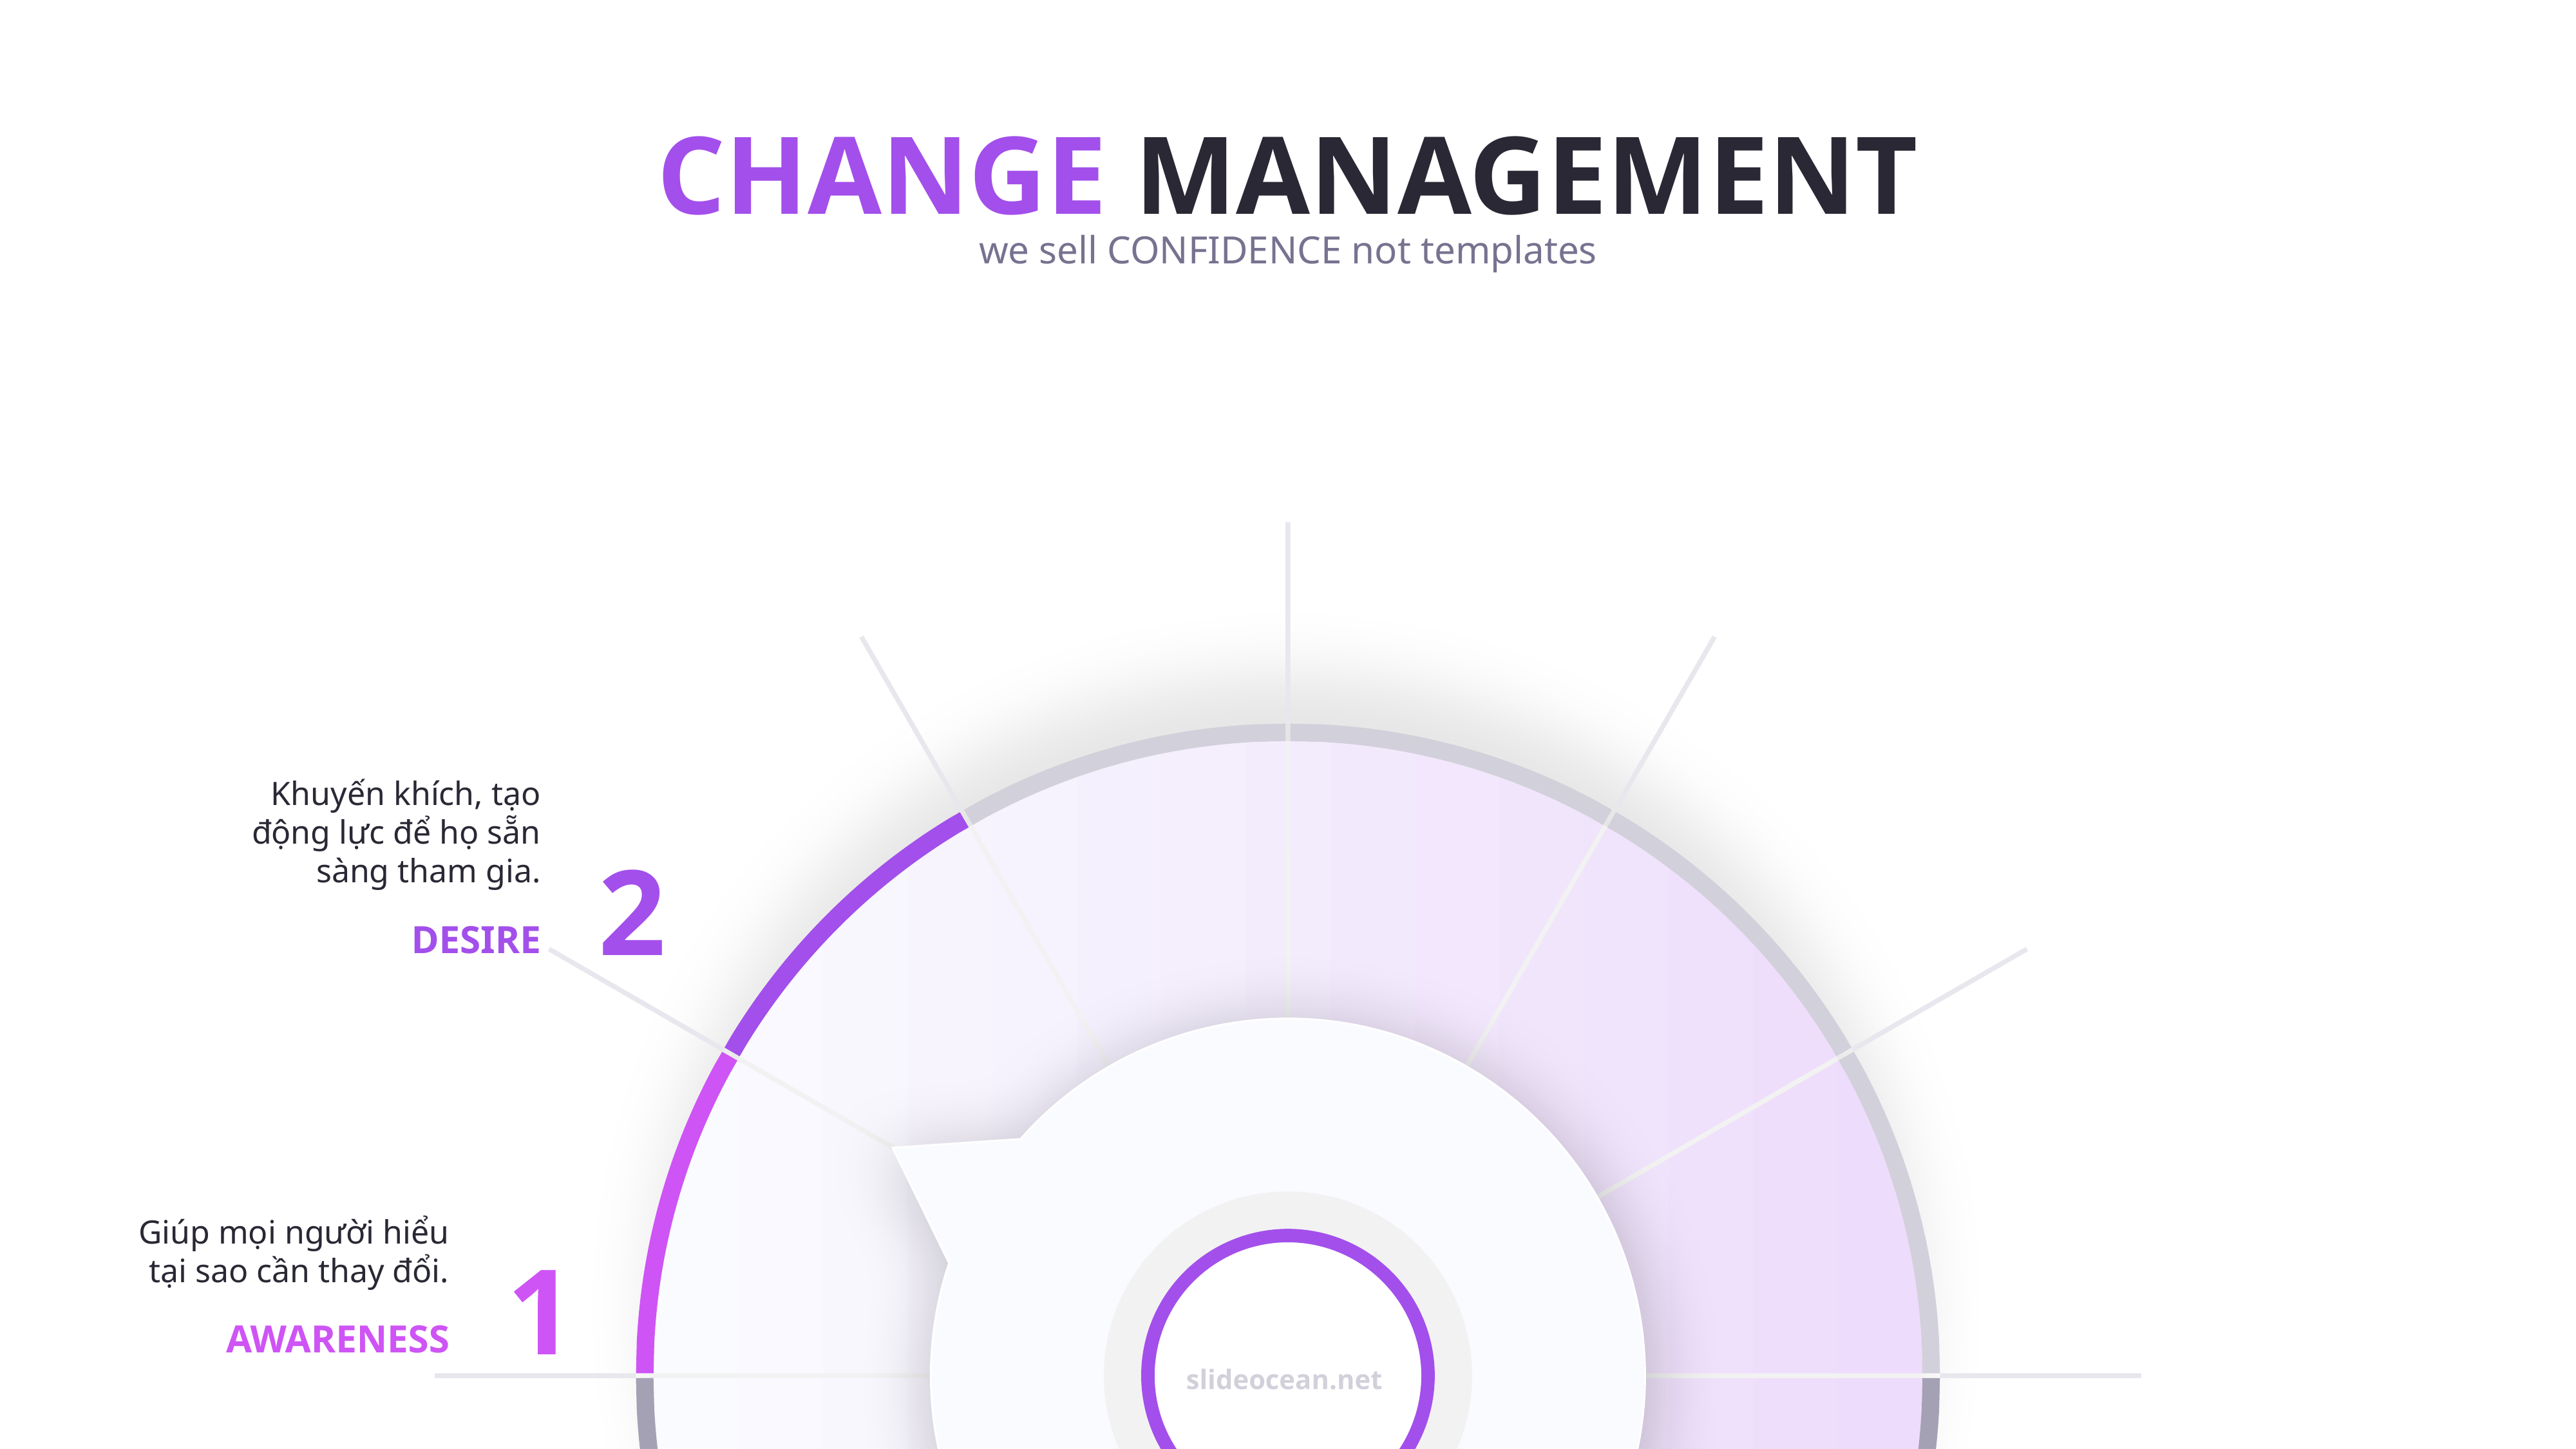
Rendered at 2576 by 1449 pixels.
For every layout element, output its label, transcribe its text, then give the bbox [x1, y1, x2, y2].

text_box we sell CONFIDENCE not templates [969, 221, 1607, 276]
text_box Giúp mọi người hiểu tại sao cần thay đổi. [95, 1206, 446, 1294]
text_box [753, 841, 1823, 1449]
text_box DESIRE [145, 911, 446, 966]
text_box AWARENESS [53, 1311, 446, 1365]
text_box Khuyến khích, tạo động lực để họ sẵn sàng tham gia. [186, 768, 446, 894]
text_box CHANGE MANAGEMENT [647, 102, 1928, 241]
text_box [446, 534, 2130, 1449]
